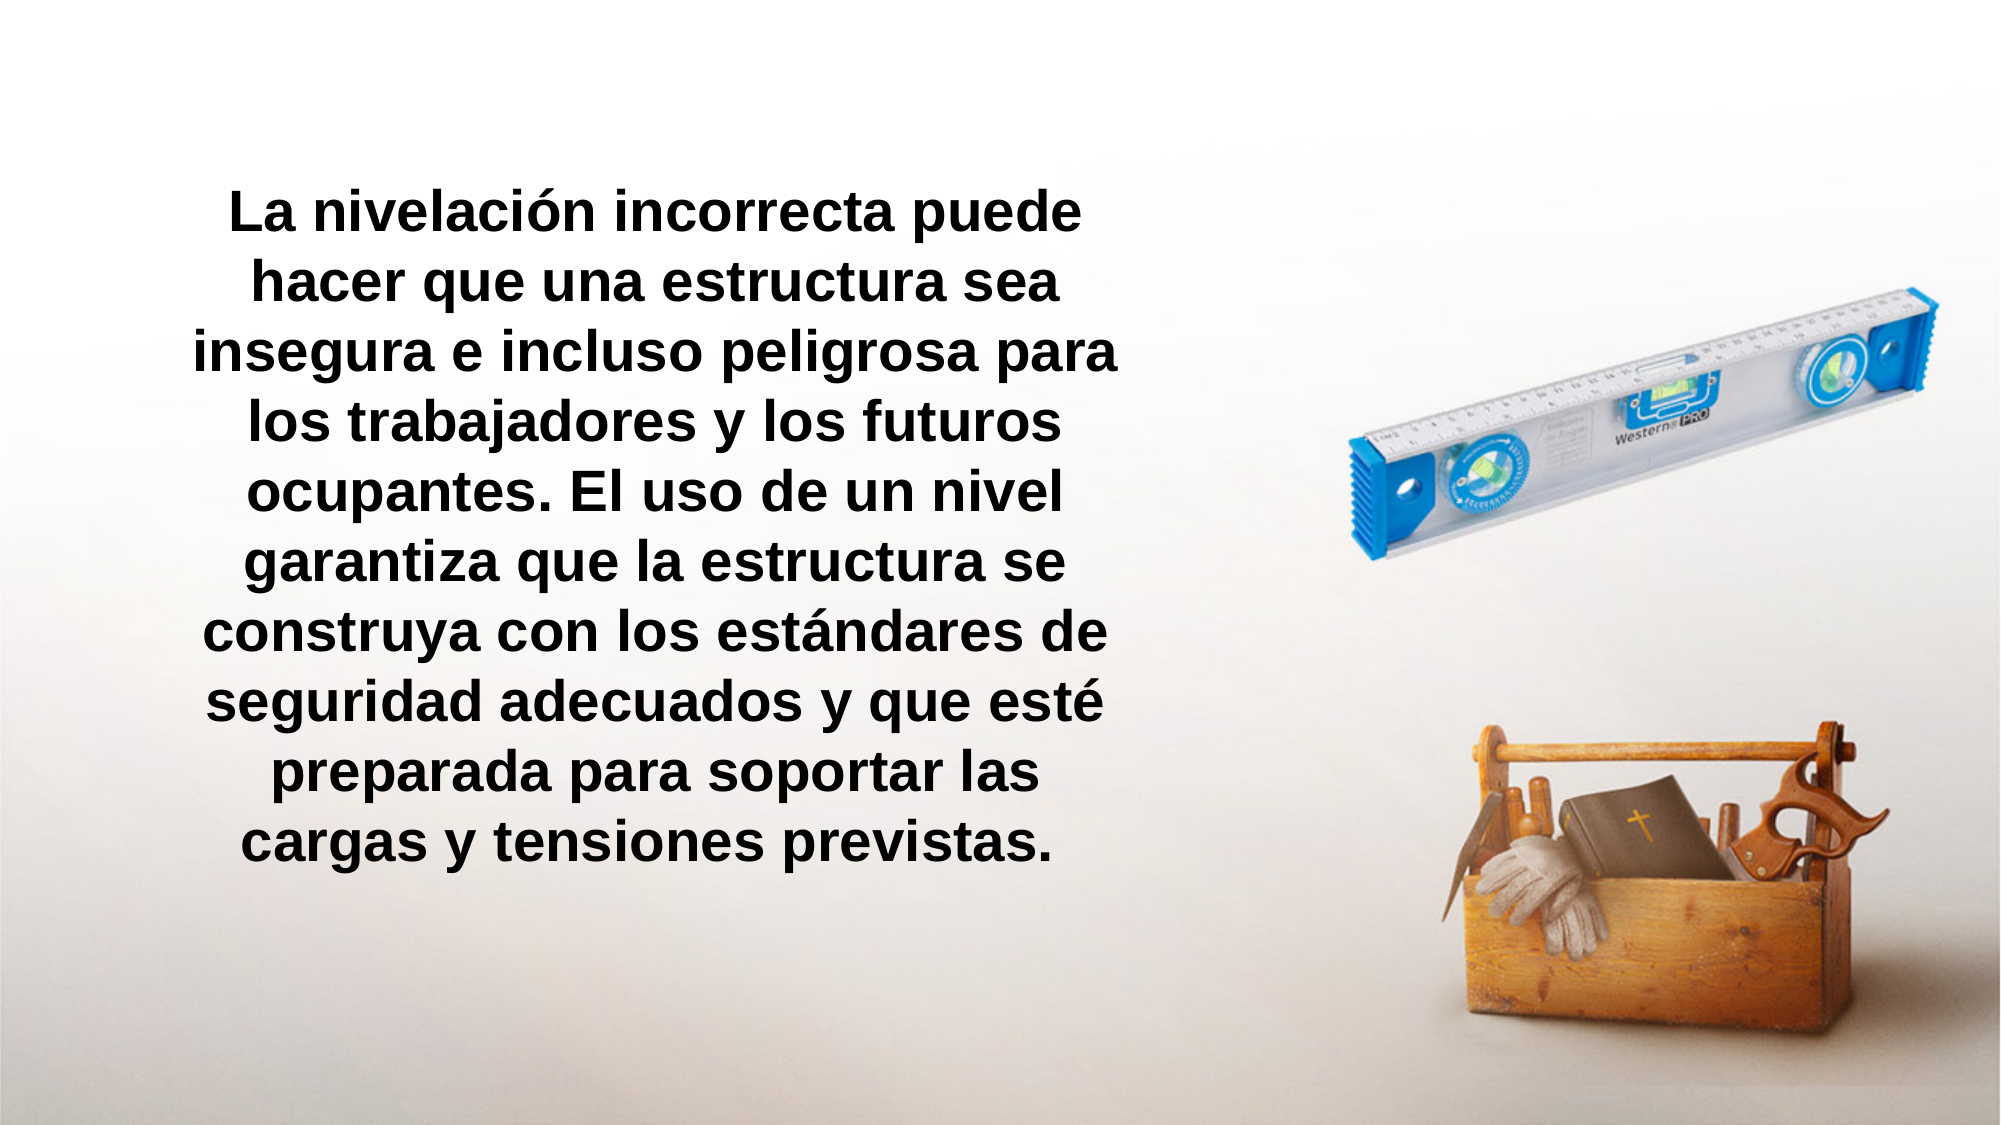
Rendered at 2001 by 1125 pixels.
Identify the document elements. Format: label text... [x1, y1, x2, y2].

text_box La nivelación incorrecta puede hacer que una estructura sea insegura e incluso peligrosa para los trabajadores y los futuros ocupantes. El uso de un nivel garantiza que la estructura se construya con los estándares de seguridad adecuados y que esté preparada para soportar las cargas y tensiones previstas. [174, 166, 1138, 881]
picture [0, 0, 2001, 1125]
